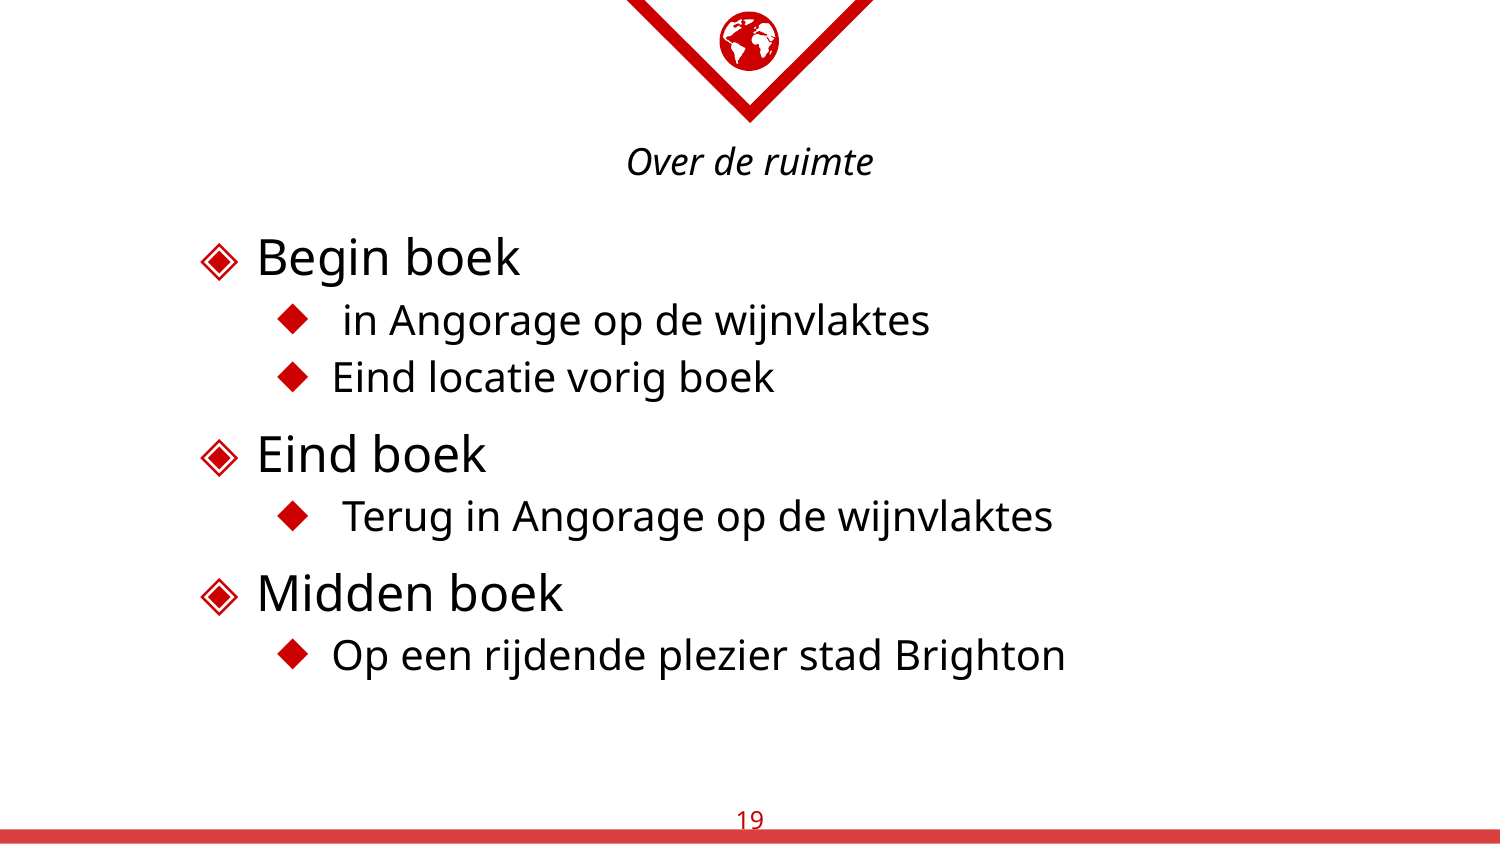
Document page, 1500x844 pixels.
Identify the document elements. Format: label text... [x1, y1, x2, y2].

text_box [719, 11, 779, 71]
list Begin boek in Angorage op de wijnvlaktes Eind locatie vorig boek Eind boek Terug in Angorage op de wijnvlaktes Midden boek Op een rijdende plezier stad Brighton [168, 201, 1331, 770]
title Over de ruimte [169, 123, 1331, 201]
slide_number 19 [0, 789, 1500, 827]
text_box [0, 827, 1500, 844]
